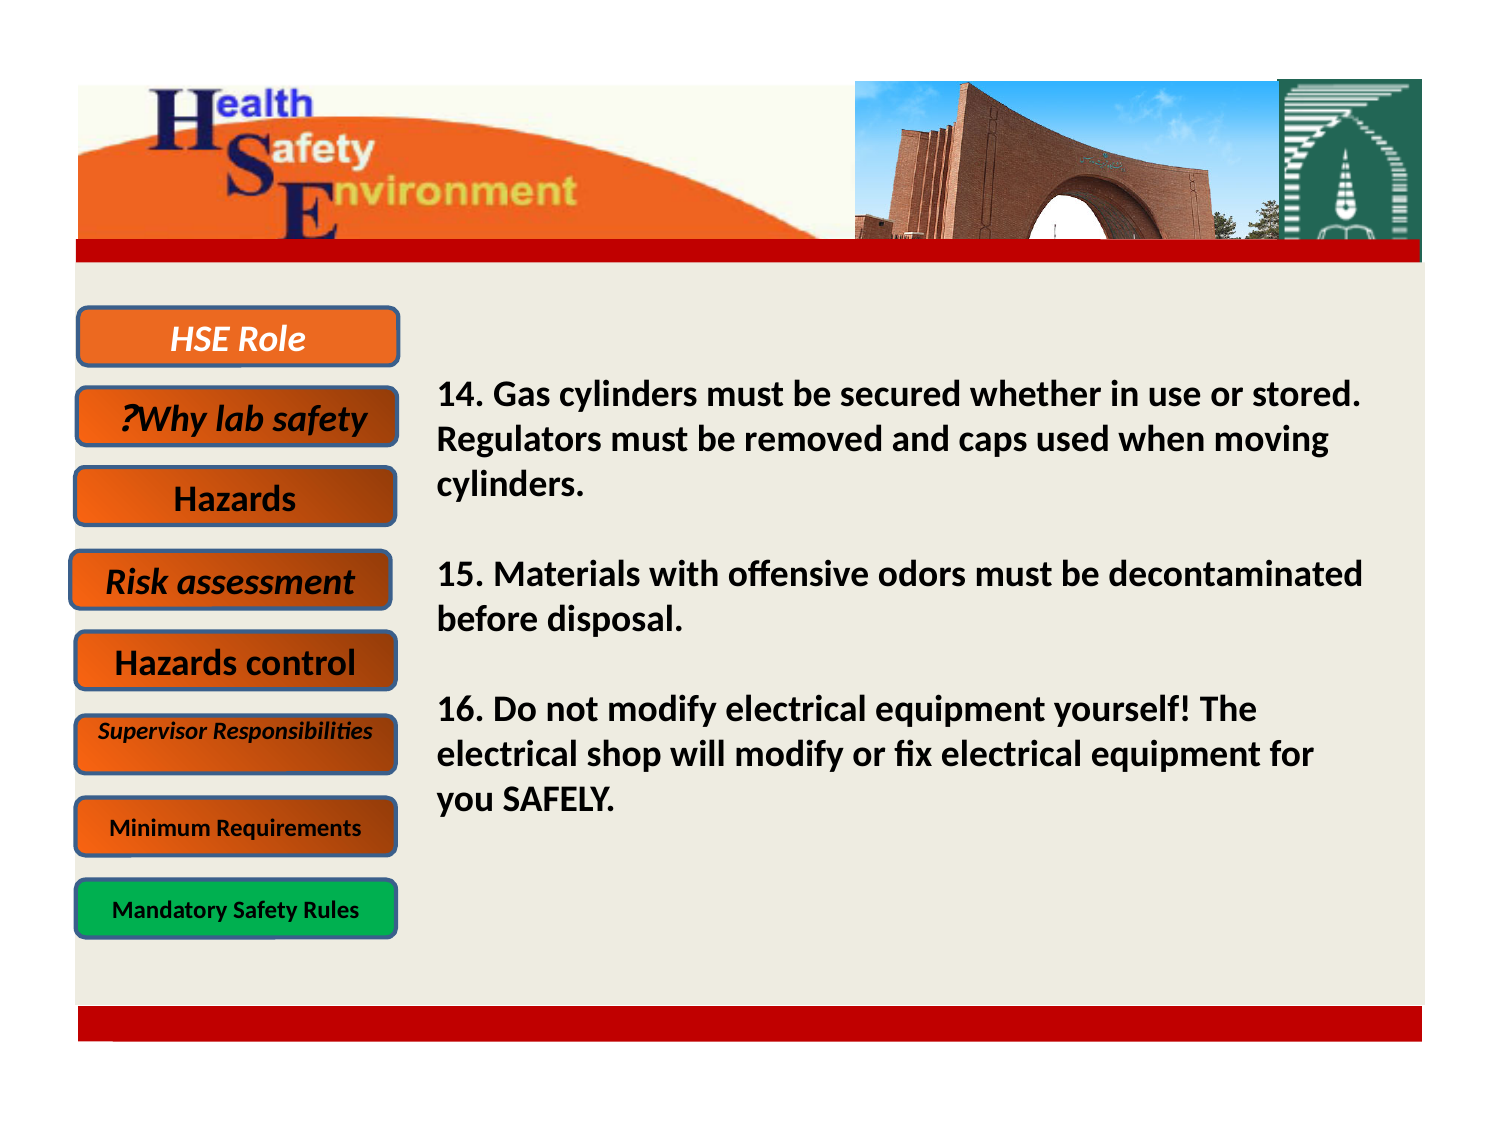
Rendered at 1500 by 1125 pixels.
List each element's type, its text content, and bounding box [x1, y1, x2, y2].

text_box Hazards control [73, 629, 398, 692]
text_box 14. Gas cylinders must be secured whether in use or stored. Regulators must be removed and caps used when moving cylinders. 15. Materials with offensive odors must be decontaminated before disposal. 16. Do not modify electrical equipment yourself! The electrical shop will modify or fix electrical equipment for you SAFELY. [421, 316, 1395, 827]
text_box Mandatory Safety Rules [73, 877, 399, 940]
text_box Minimum Requirements [73, 795, 398, 858]
text_box HSE Role [75, 305, 401, 368]
text_box Supervisor Responsibilities [73, 713, 398, 776]
list [75, 262, 1425, 1005]
text_box Risk assessment [68, 548, 393, 611]
text_box Why lab safety? [74, 385, 400, 448]
picture [78, 79, 1422, 262]
text_box Hazards [72, 465, 398, 528]
